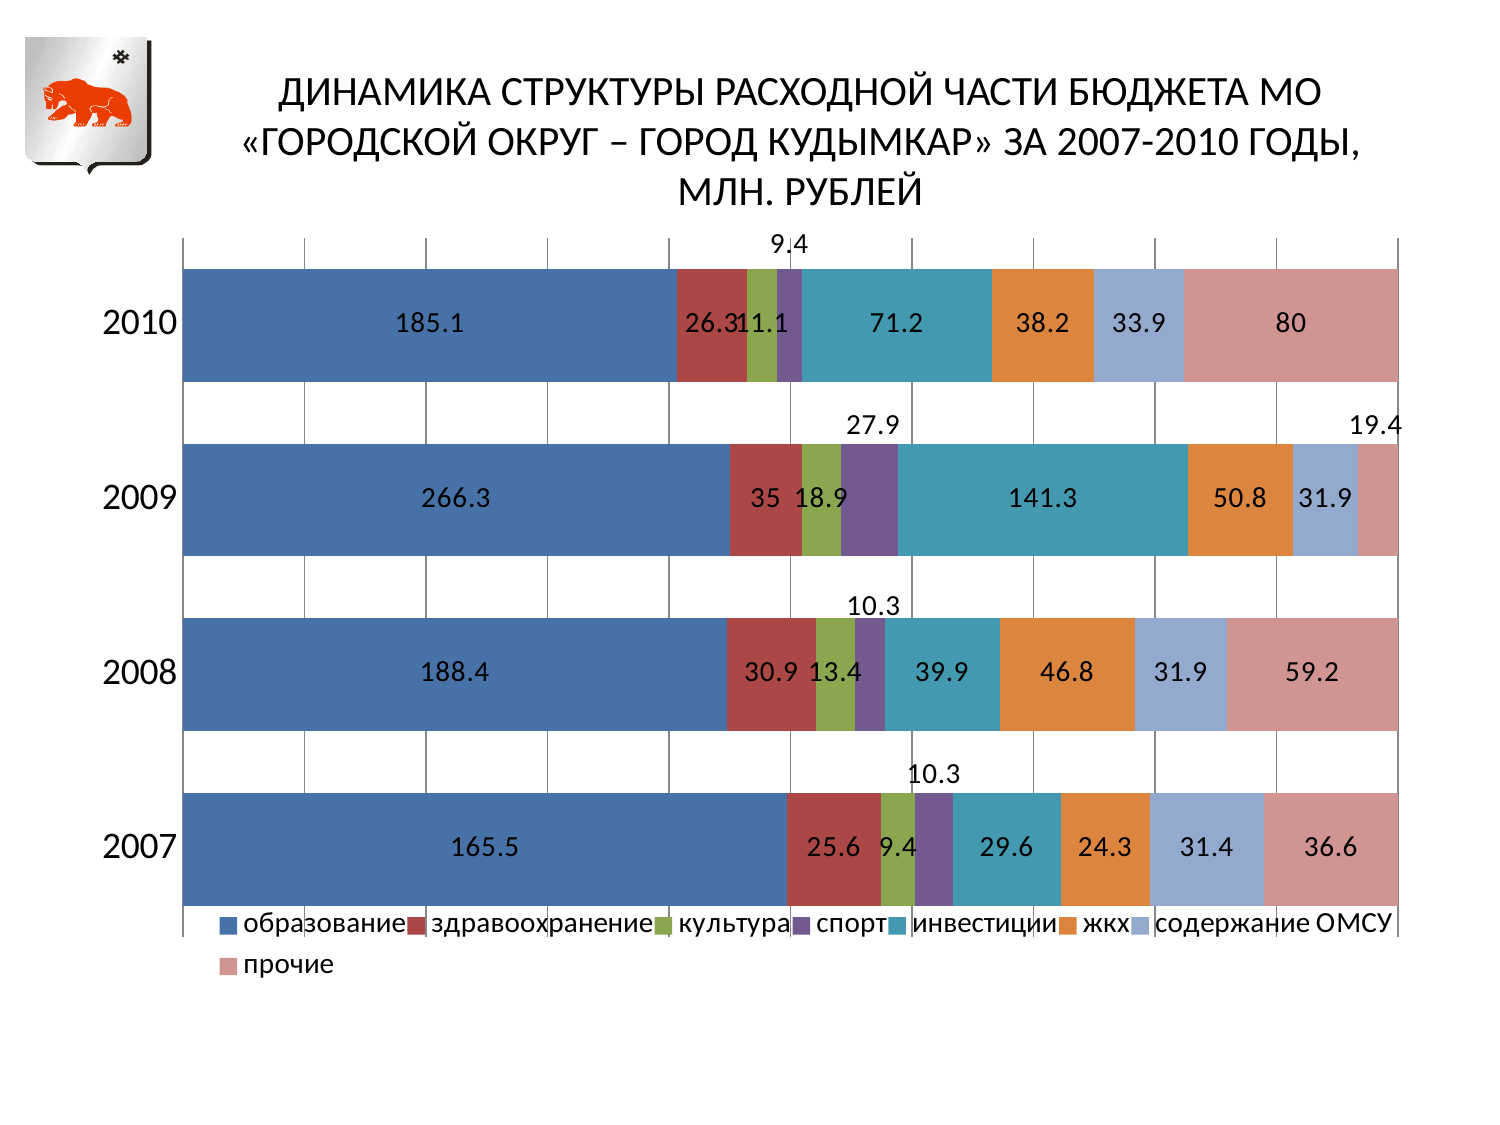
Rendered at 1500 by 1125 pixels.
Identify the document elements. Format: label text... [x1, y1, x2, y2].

chart [74, 222, 1426, 1006]
title ДИНАМИКА СТРУКТУРЫ РАСХОДНОЙ ЧАСТИ БЮДЖЕТА МО «ГОРОДСКОЙ ОКРУГ – ГОРОД КУДЫМКАР» ЗА 2007-2010 ГОДЫ, МЛН. РУБЛЕЙ [175, 45, 1425, 222]
picture [23, 34, 153, 176]
